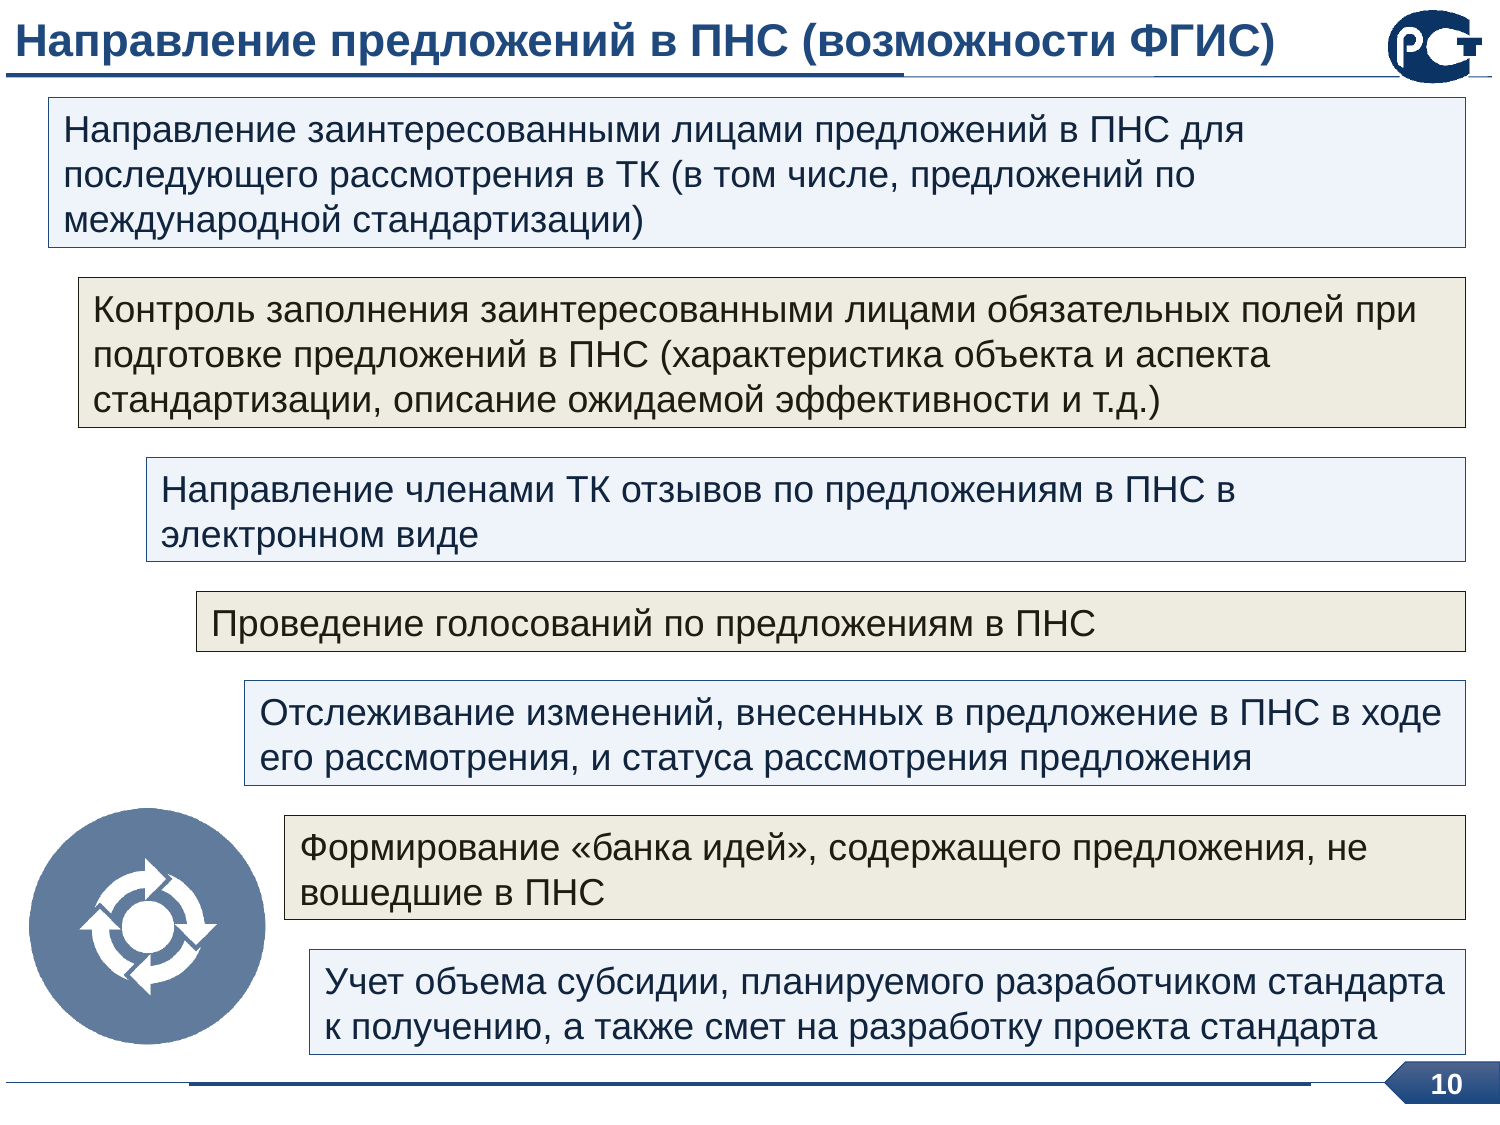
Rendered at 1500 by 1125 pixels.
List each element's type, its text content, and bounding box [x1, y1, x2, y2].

slide_number 10 [1384, 1062, 1500, 1104]
text_box Формирование «банка идей», содержащего предложения, не вошедшие в ПНС [284, 815, 1466, 920]
text_box Направление заинтересованными лицами предложений в ПНС для последующего рассмотрения в ТК (в том числе, предложений по международной стандартизации) [48, 97, 1466, 248]
text_box Контроль заполнения заинтересованными лицами обязательных полей при подготовке предложений в ПНС (характеристика объекта и аспекта стандартизации, описание ожидаемой эффективности и т.д.) [78, 277, 1466, 428]
picture [29, 808, 266, 1045]
text_box Отслеживание изменений, внесенных в предложение в ПНС в ходе его рассмотрения, и статуса рассмотрения предложения [244, 680, 1466, 786]
text_box Направление членами ТК отзывов по предложениям в ПНС в электронном виде [146, 457, 1466, 562]
text_box Учет объема субсидии, планируемого разработчиком стандарта к получению, а также смет на разработку проекта стандарта [309, 949, 1466, 1055]
text_box Проведение голосований по предложениям в ПНС [196, 591, 1466, 652]
title Направление предложений в ПНС (возможности ФГИС) [0, 0, 1495, 77]
